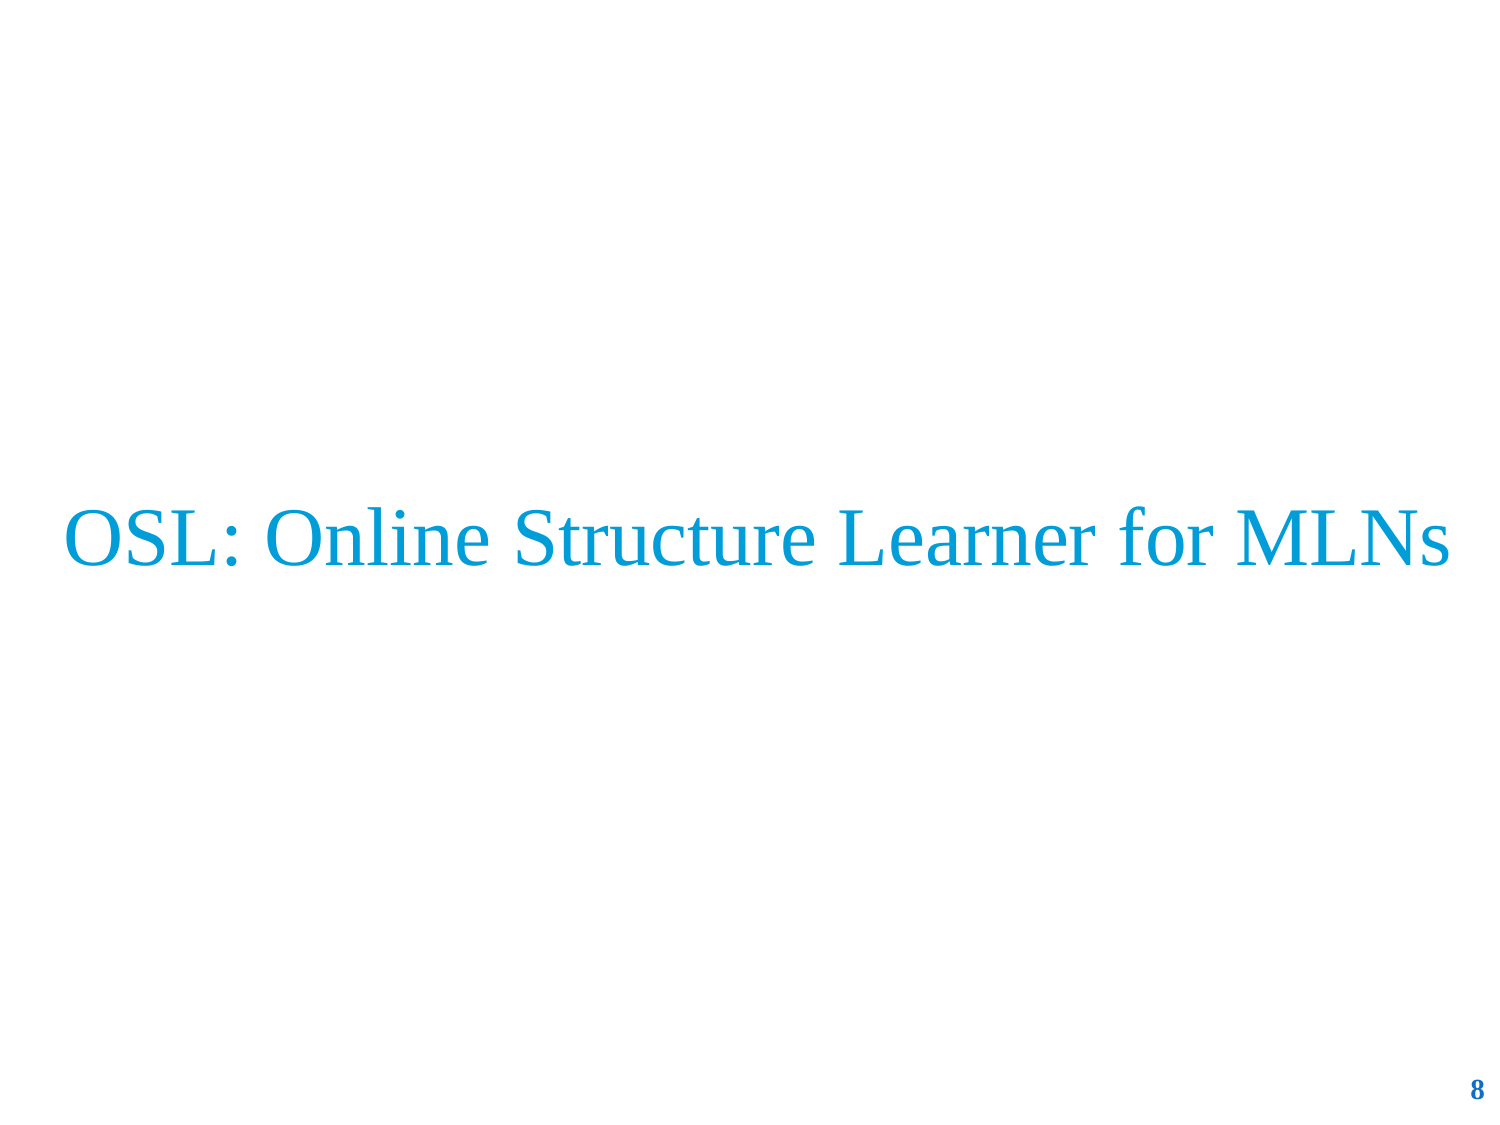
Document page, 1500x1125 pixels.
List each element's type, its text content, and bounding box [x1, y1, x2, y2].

text_box OSL: Online Structure Learner for MLNs [48, 474, 1469, 590]
slide_number 8 [1425, 1050, 1500, 1125]
